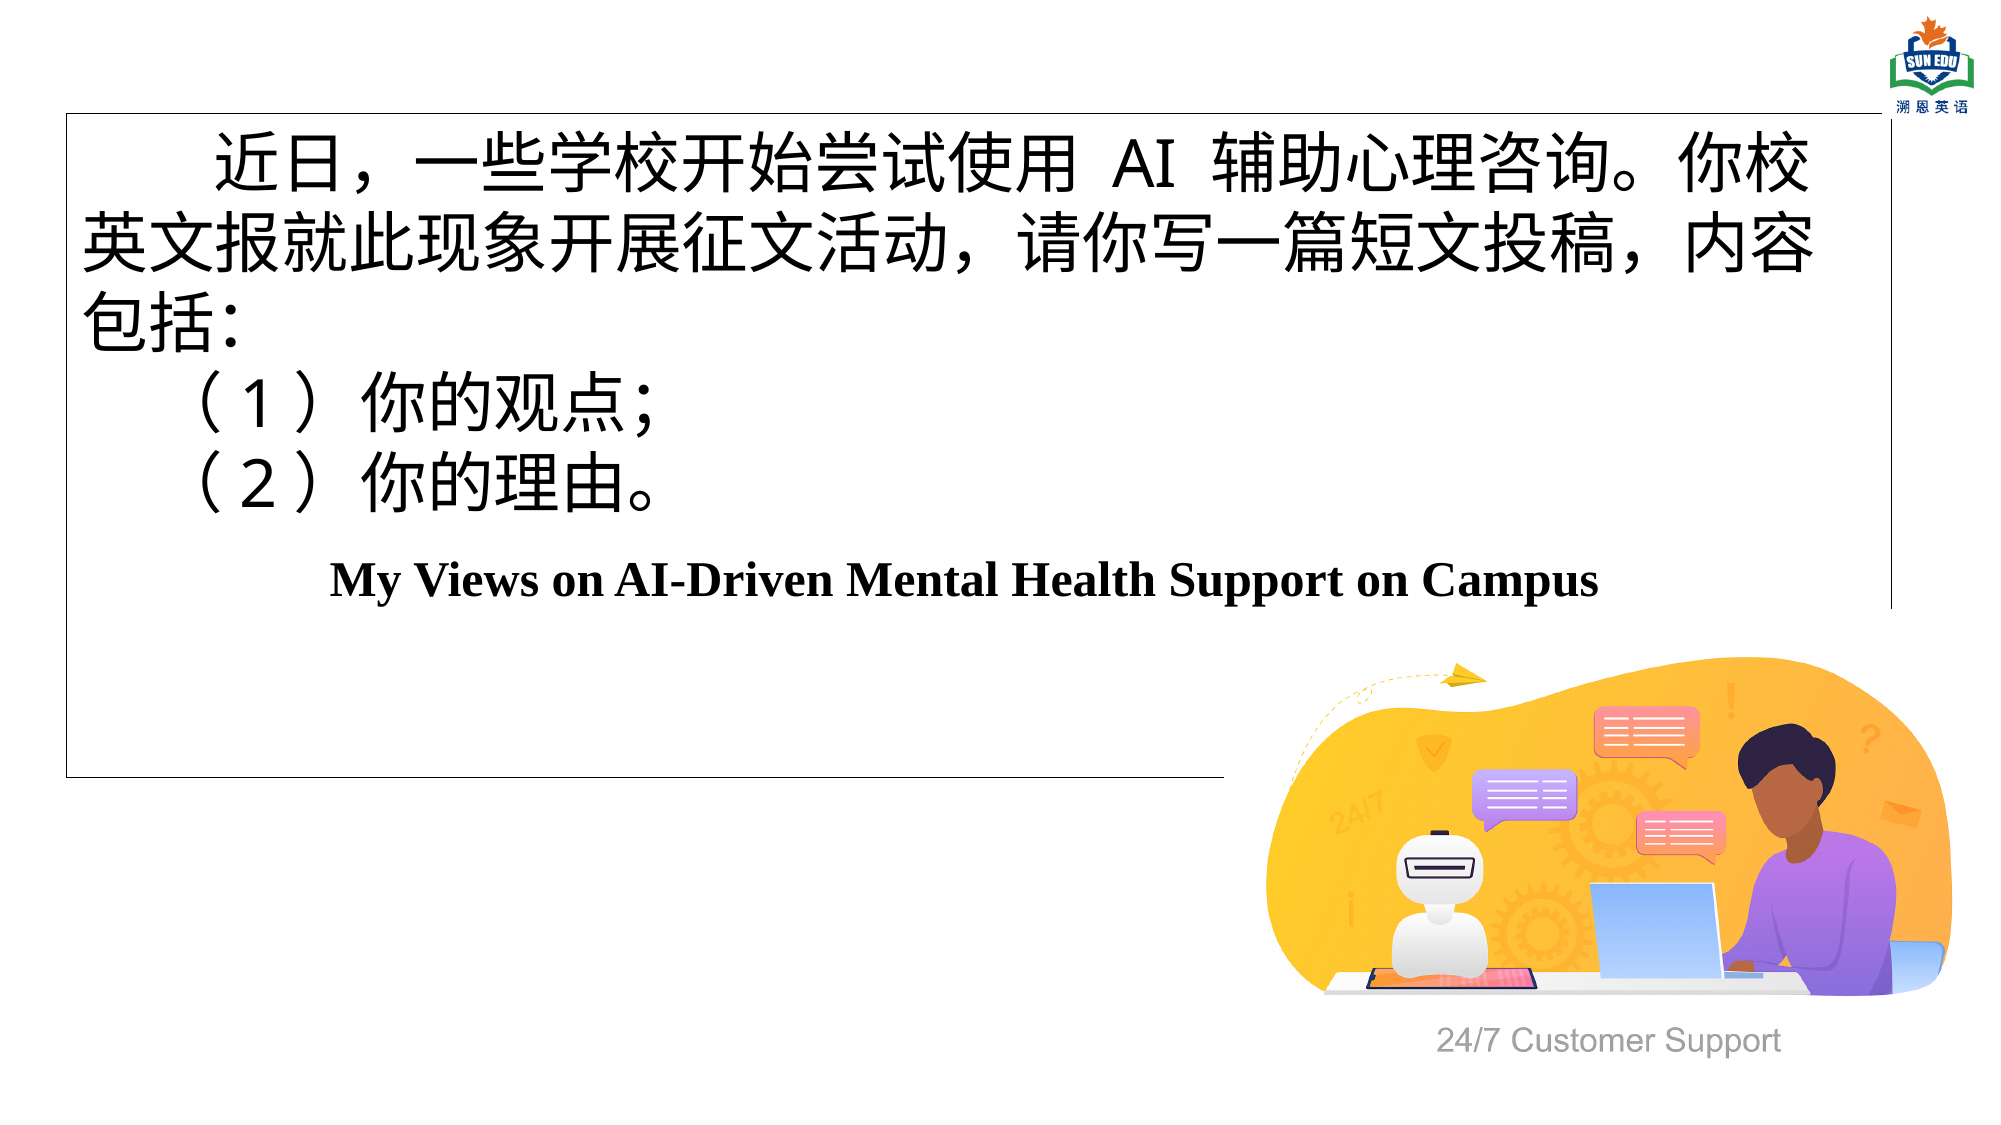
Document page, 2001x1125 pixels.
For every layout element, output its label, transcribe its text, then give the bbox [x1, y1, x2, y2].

text_box 近日，一些学校开始尝试使用 AI 辅助心理咨询。你校英文报就此现象开展征文活动，请你写一篇短文投稿，内容包括： （1）你的观点； （2）你的理由。 [66, 113, 1892, 778]
text_box My Views on AI-Driven Mental Health Support on Campus [314, 538, 1644, 614]
picture [1224, 609, 1994, 1098]
picture [1882, 13, 1983, 119]
